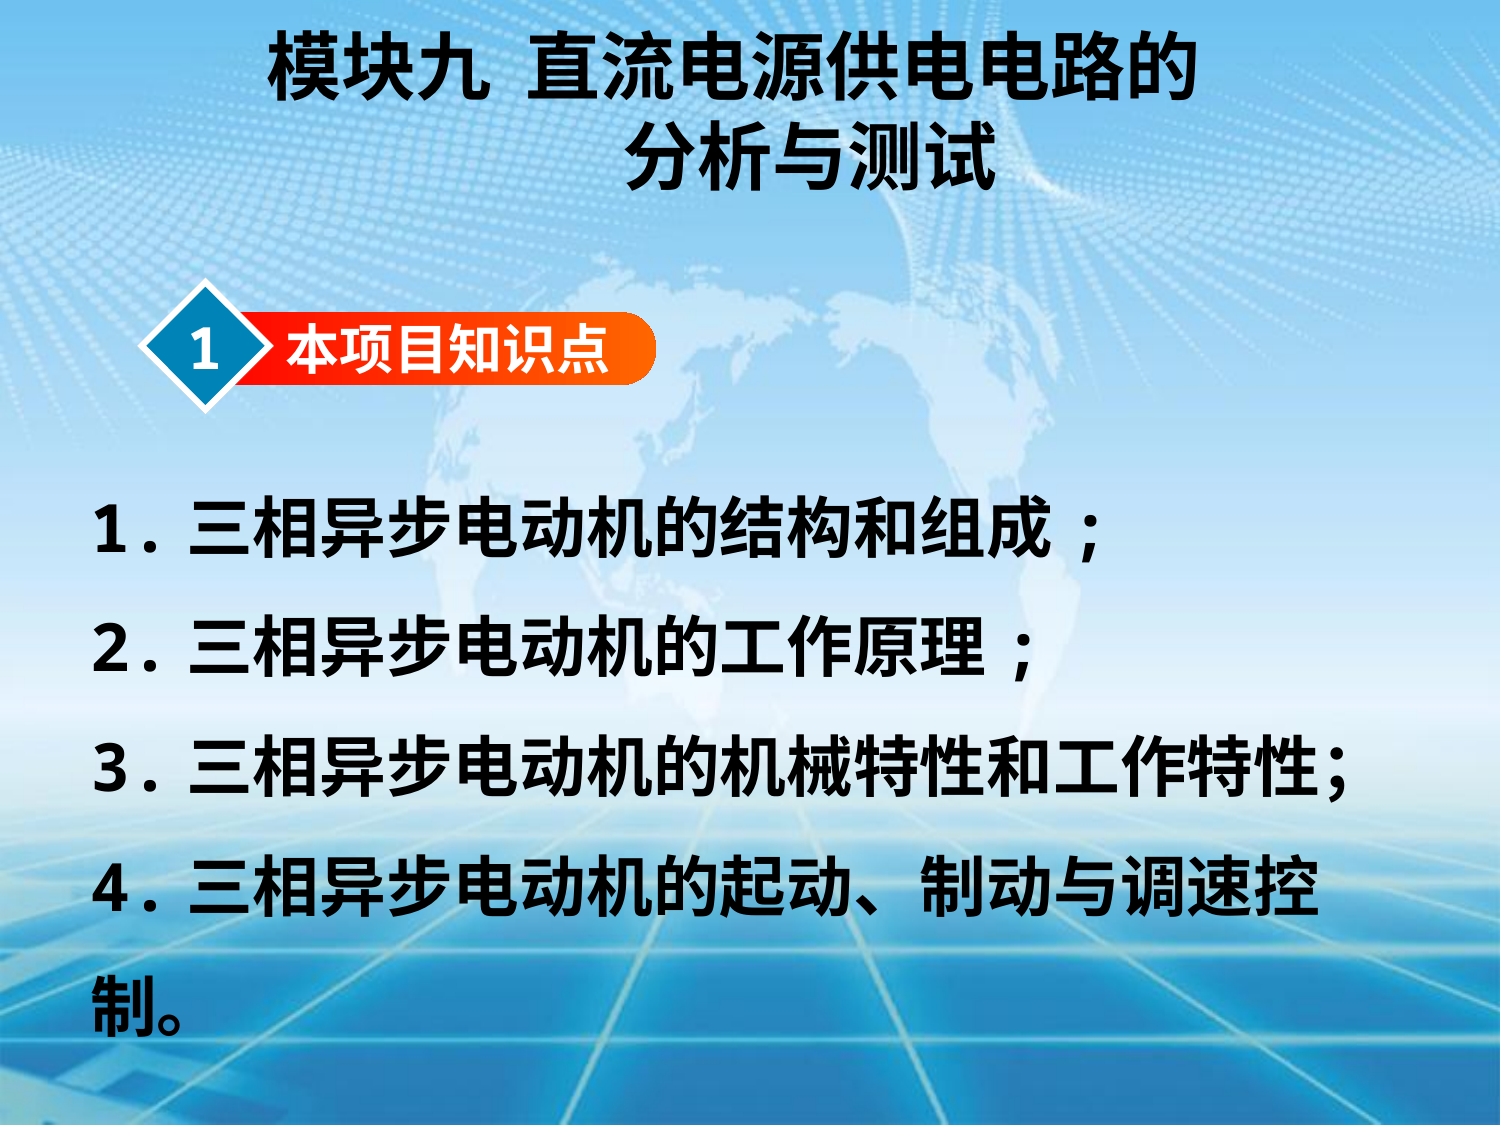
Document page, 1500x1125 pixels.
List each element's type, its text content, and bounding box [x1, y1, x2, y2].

text_box 本章知识点 [271, 388, 593, 393]
text_box 1.三相异步电动机的结构和组成; 2.三相异步电动机的工作原理; 3.三相异步电动机的机械特性和工作特性； 4.三相异步电动机的起动、制动与调速控制。 [75, 437, 1397, 1053]
text_box 模块九 直流电源供电电路的 分析与测试 [123, 15, 1343, 204]
picture [0, 0, 1500, 1125]
text_box 1 [141, 282, 270, 410]
text_box [233, 312, 271, 385]
text_box 本项目知识点 [271, 307, 658, 388]
